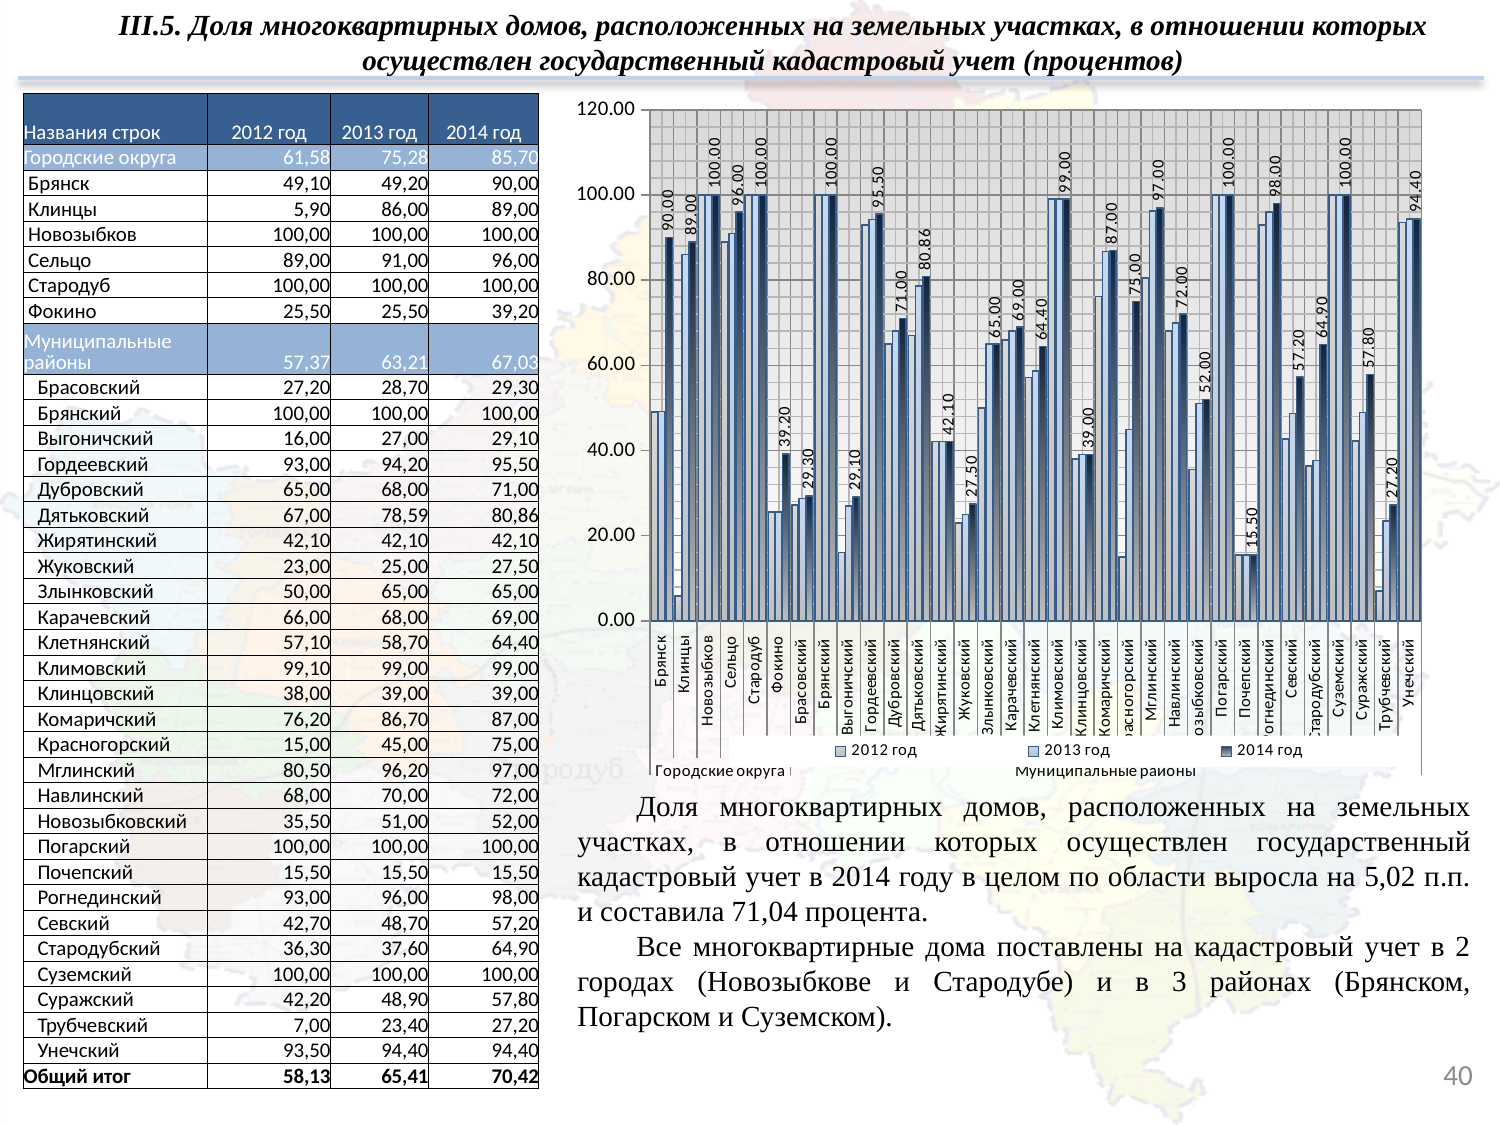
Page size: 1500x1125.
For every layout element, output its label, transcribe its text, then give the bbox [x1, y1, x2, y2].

text_box 40 [1399, 1034, 1488, 1113]
table_cell Городские округа [24, 145, 207, 170]
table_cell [208, 987, 330, 1012]
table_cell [429, 1038, 538, 1063]
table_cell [331, 885, 428, 910]
table_header 2014 год [429, 94, 538, 144]
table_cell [331, 987, 428, 1012]
table_cell 85,70 [429, 145, 538, 170]
table_cell 39,20 [429, 298, 538, 323]
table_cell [331, 707, 428, 731]
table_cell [208, 1038, 330, 1063]
table_cell 49,20 [331, 171, 428, 195]
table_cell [208, 528, 330, 552]
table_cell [208, 553, 330, 578]
table_cell Муниципальные районы [24, 324, 207, 374]
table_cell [429, 630, 538, 655]
table_cell 27,20 [208, 375, 330, 399]
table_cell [24, 656, 207, 680]
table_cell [331, 477, 428, 501]
table_cell 67,03 [429, 324, 538, 374]
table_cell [24, 528, 207, 552]
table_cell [429, 834, 538, 859]
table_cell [208, 1064, 330, 1088]
table_cell 61,58 [208, 145, 330, 170]
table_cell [208, 604, 330, 629]
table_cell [208, 656, 330, 680]
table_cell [331, 553, 428, 578]
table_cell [24, 809, 207, 833]
table_cell 100,00 [331, 222, 428, 246]
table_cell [24, 911, 207, 935]
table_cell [331, 604, 428, 629]
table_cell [24, 1013, 207, 1037]
table_header Названия строк [24, 94, 207, 144]
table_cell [331, 809, 428, 833]
table_cell 100,00 [208, 273, 330, 297]
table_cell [331, 630, 428, 655]
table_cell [24, 987, 207, 1012]
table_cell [331, 1064, 428, 1088]
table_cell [429, 962, 538, 986]
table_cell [208, 936, 330, 961]
table_cell 29,30 [429, 375, 538, 399]
text_box III.5. Доля многоквартирных домов, расположенных на земельных участках, в отношении которых осуществлен государственный кадастровый учет (процентов) [52, 0, 1494, 84]
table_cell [24, 936, 207, 961]
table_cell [208, 962, 330, 986]
table_cell 90,00 [429, 171, 538, 195]
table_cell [24, 502, 207, 527]
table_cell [429, 987, 538, 1012]
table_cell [429, 656, 538, 680]
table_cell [429, 579, 538, 603]
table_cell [24, 860, 207, 884]
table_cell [24, 477, 207, 501]
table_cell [429, 707, 538, 731]
table_cell 100,00 [429, 273, 538, 297]
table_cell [24, 1038, 207, 1063]
table_cell 25,50 [331, 298, 428, 323]
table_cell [331, 579, 428, 603]
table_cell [24, 681, 207, 706]
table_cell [429, 885, 538, 910]
table_cell Сельцо [24, 247, 207, 272]
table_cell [208, 758, 330, 782]
table_cell 5,90 [208, 196, 330, 221]
table_cell 63,21 [331, 324, 428, 374]
table_cell Выгоничский [24, 426, 207, 450]
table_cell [429, 502, 538, 527]
text_box Доля многоквартирных домов, расположенных на земельных участках, в отношении которых осуществлен государственный кадастровый учет в 2014 году в целом по области выросла на 5,02 п.п. и составила 71,04 процента. Все многоквартирные дома поставлены на кадастровый учет в 2 городах (Новозыбкове и Стародубе) и в 3 районах (Брянском, Погарском и Суземском). [562, 780, 1486, 1040]
table_cell 89,00 [429, 196, 538, 221]
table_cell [208, 502, 330, 527]
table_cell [24, 630, 207, 655]
table_cell 91,00 [331, 247, 428, 272]
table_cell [331, 502, 428, 527]
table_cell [24, 579, 207, 603]
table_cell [24, 553, 207, 578]
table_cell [208, 1013, 330, 1037]
table_cell Брянск [24, 171, 207, 195]
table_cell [208, 834, 330, 859]
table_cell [208, 809, 330, 833]
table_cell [24, 885, 207, 910]
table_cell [429, 681, 538, 706]
table_cell Стародуб [24, 273, 207, 297]
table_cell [331, 911, 428, 935]
table_cell 100,00 [331, 273, 428, 297]
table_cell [331, 758, 428, 782]
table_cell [208, 911, 330, 935]
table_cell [208, 885, 330, 910]
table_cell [331, 1038, 428, 1063]
table_cell Брасовский [24, 375, 207, 399]
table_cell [24, 783, 207, 808]
table_header 2013 год [331, 94, 428, 144]
table_cell 57,37 [208, 324, 330, 374]
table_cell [208, 783, 330, 808]
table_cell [24, 732, 207, 757]
table_cell Фокино [24, 298, 207, 323]
table_cell 86,00 [331, 196, 428, 221]
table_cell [429, 553, 538, 578]
table_cell 75,28 [331, 145, 428, 170]
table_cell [331, 1013, 428, 1037]
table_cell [208, 707, 330, 731]
table_cell 100,00 [208, 400, 330, 425]
table_cell Брянский [24, 400, 207, 425]
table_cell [331, 732, 428, 757]
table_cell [24, 758, 207, 782]
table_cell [208, 630, 330, 655]
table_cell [331, 860, 428, 884]
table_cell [429, 783, 538, 808]
table_cell 100,00 [429, 400, 538, 425]
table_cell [429, 451, 538, 476]
table_cell 16,00 [208, 426, 330, 450]
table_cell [208, 860, 330, 884]
table_cell 100,00 [208, 222, 330, 246]
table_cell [331, 656, 428, 680]
table_cell 25,50 [208, 298, 330, 323]
table_cell 49,10 [208, 171, 330, 195]
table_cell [331, 528, 428, 552]
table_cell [24, 707, 207, 731]
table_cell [429, 1064, 538, 1088]
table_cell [429, 1013, 538, 1037]
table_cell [208, 732, 330, 757]
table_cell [429, 860, 538, 884]
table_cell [24, 962, 207, 986]
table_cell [429, 809, 538, 833]
table_cell 100,00 [331, 400, 428, 425]
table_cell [24, 1064, 207, 1088]
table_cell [429, 528, 538, 552]
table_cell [208, 681, 330, 706]
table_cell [24, 451, 207, 476]
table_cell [429, 911, 538, 935]
table_cell Новозыбков [24, 222, 207, 246]
table_cell 96,00 [429, 247, 538, 272]
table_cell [331, 426, 428, 450]
table_header 2012 год [208, 94, 330, 144]
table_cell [331, 783, 428, 808]
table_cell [331, 936, 428, 961]
table_cell 89,00 [208, 247, 330, 272]
table_cell Клинцы [24, 196, 207, 221]
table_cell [208, 451, 330, 476]
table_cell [429, 758, 538, 782]
chart [562, 81, 1466, 786]
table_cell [429, 477, 538, 501]
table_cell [429, 604, 538, 629]
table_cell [208, 579, 330, 603]
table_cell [331, 681, 428, 706]
table_cell 28,70 [331, 375, 428, 399]
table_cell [331, 962, 428, 986]
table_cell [208, 477, 330, 501]
table_cell 100,00 [429, 222, 538, 246]
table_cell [429, 732, 538, 757]
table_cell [429, 936, 538, 961]
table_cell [331, 451, 428, 476]
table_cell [24, 604, 207, 629]
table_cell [429, 426, 538, 450]
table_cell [331, 834, 428, 859]
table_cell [24, 834, 207, 859]
